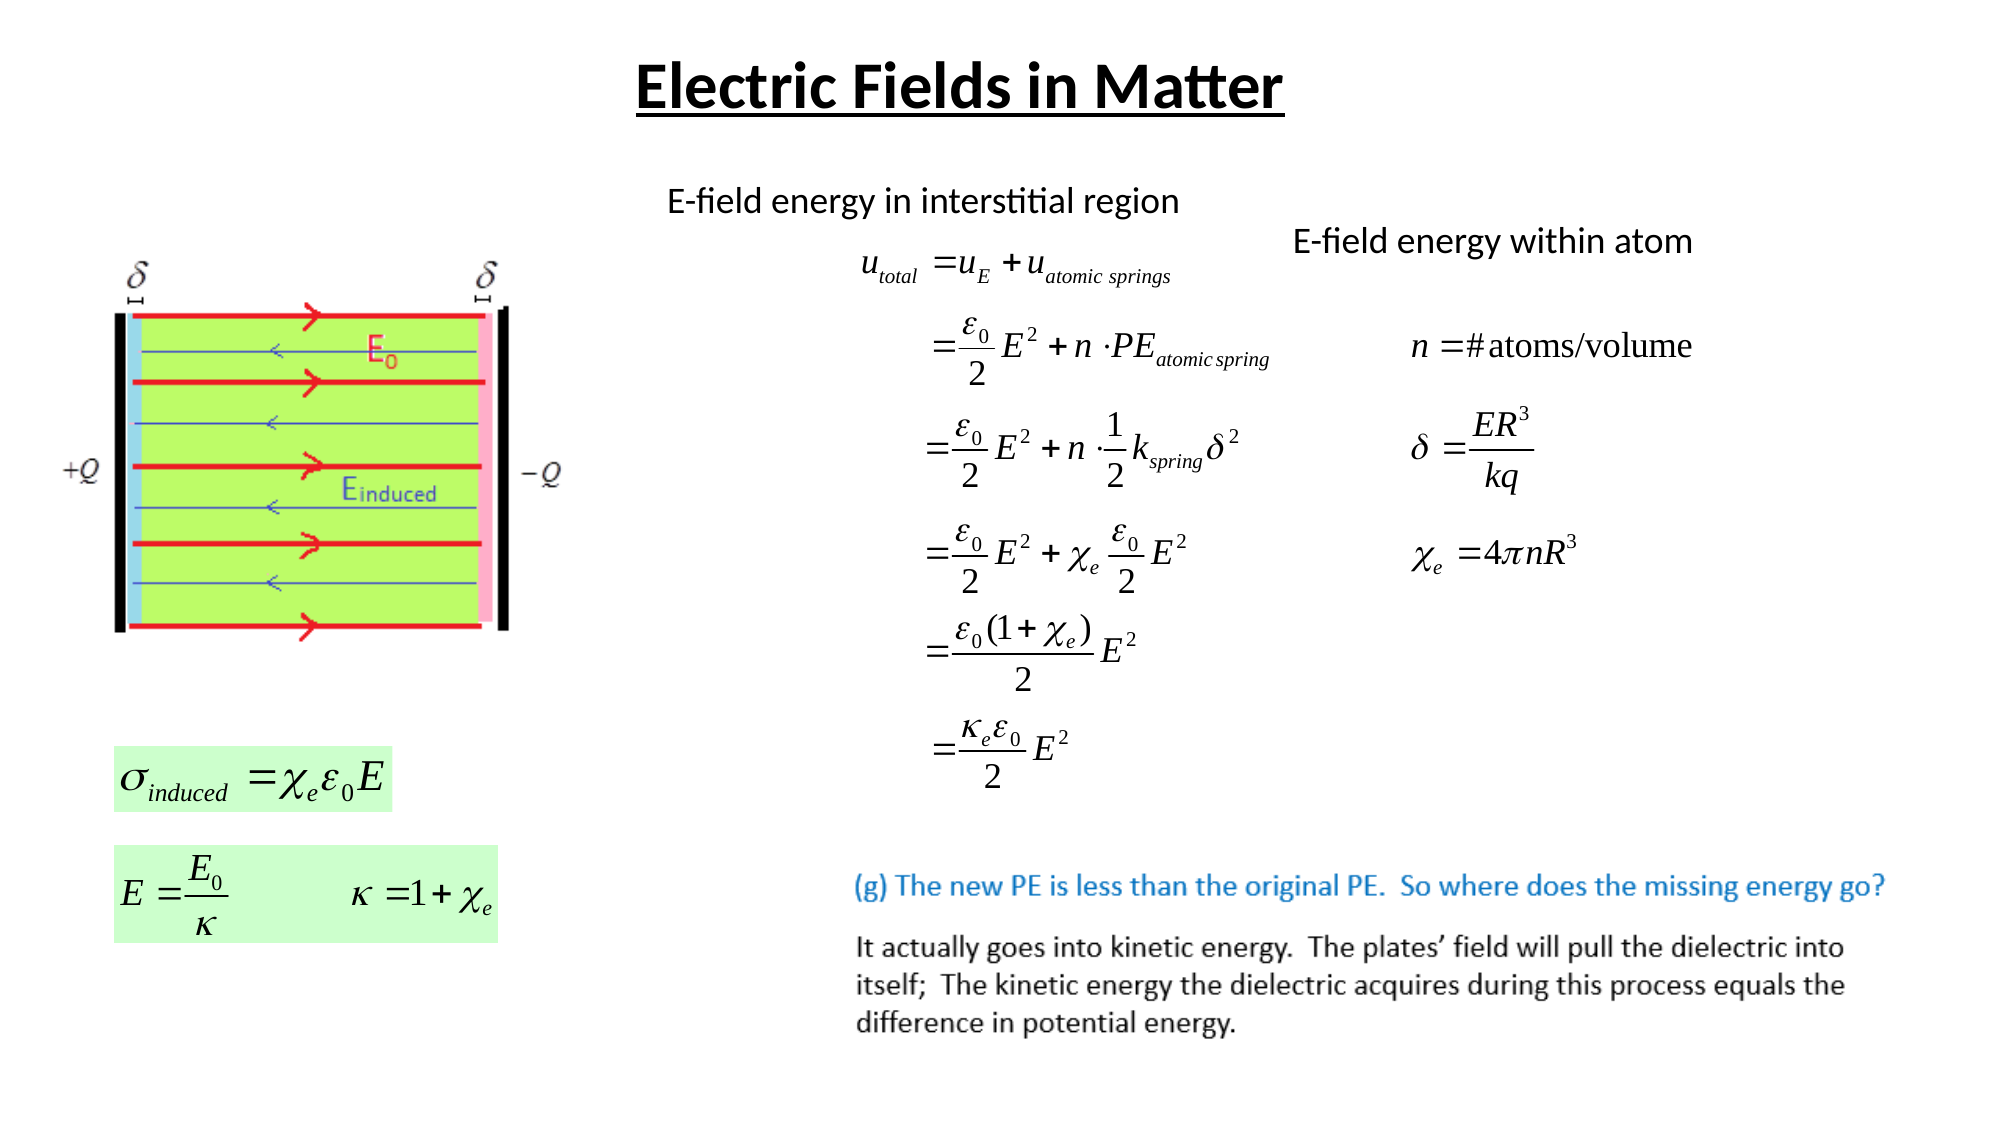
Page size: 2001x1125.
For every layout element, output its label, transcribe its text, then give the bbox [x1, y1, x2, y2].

text_box E-field energy in interstitial region [652, 168, 1229, 228]
text_box Electric Fields in Matter [620, 34, 1331, 129]
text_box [48, 258, 595, 658]
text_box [113, 745, 393, 812]
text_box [113, 844, 499, 944]
text_box E-field energy within atom [1278, 208, 1727, 269]
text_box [856, 238, 1700, 797]
picture [834, 844, 1945, 1064]
